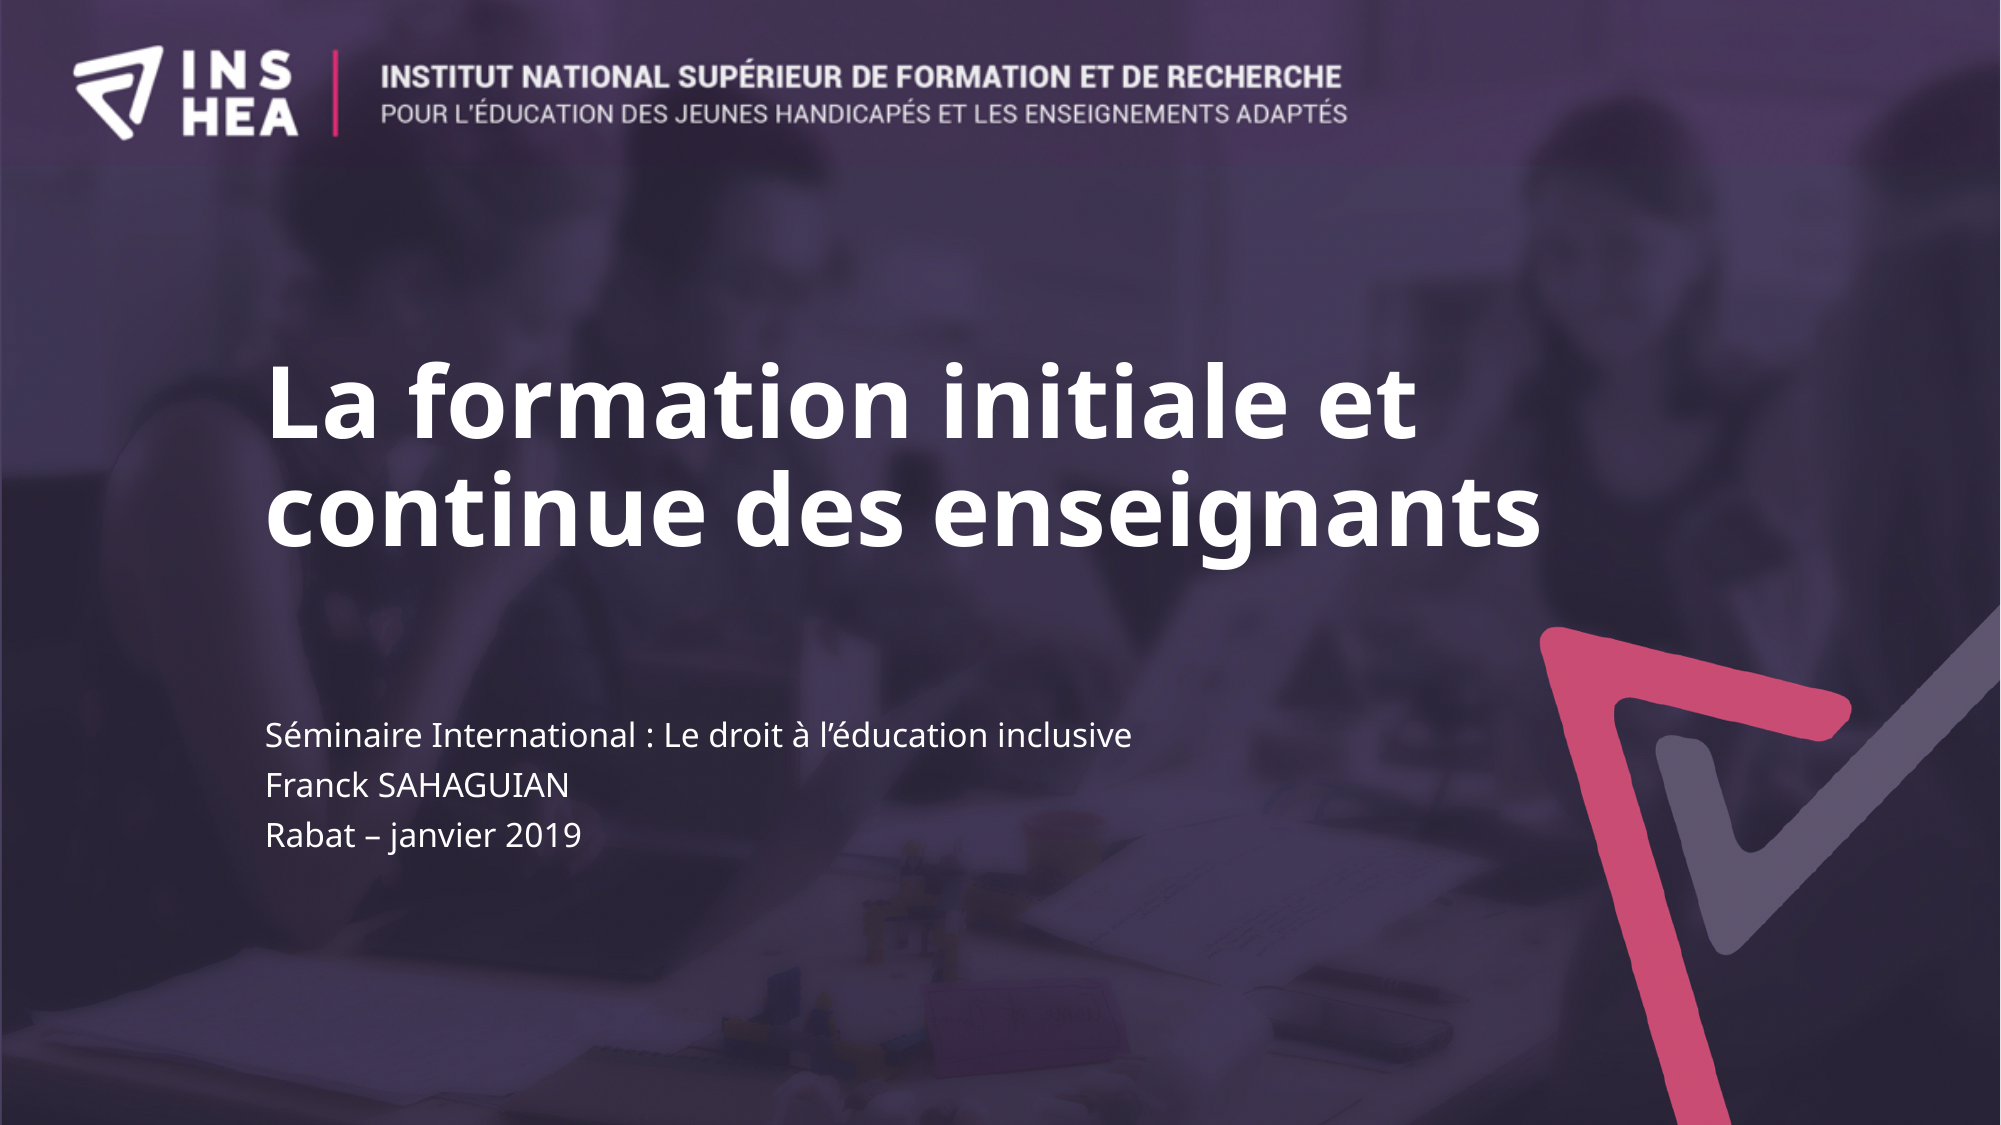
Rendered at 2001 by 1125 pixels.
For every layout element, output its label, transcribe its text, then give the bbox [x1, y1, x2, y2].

subtitle Séminaire International : Le droit à l’éducation inclusive Franck SAHAGUIAN Rabat – janvier 2019 [249, 710, 1750, 863]
title La formation initiale et continue des enseignants [249, 184, 1750, 576]
picture [0, 0, 2001, 1125]
